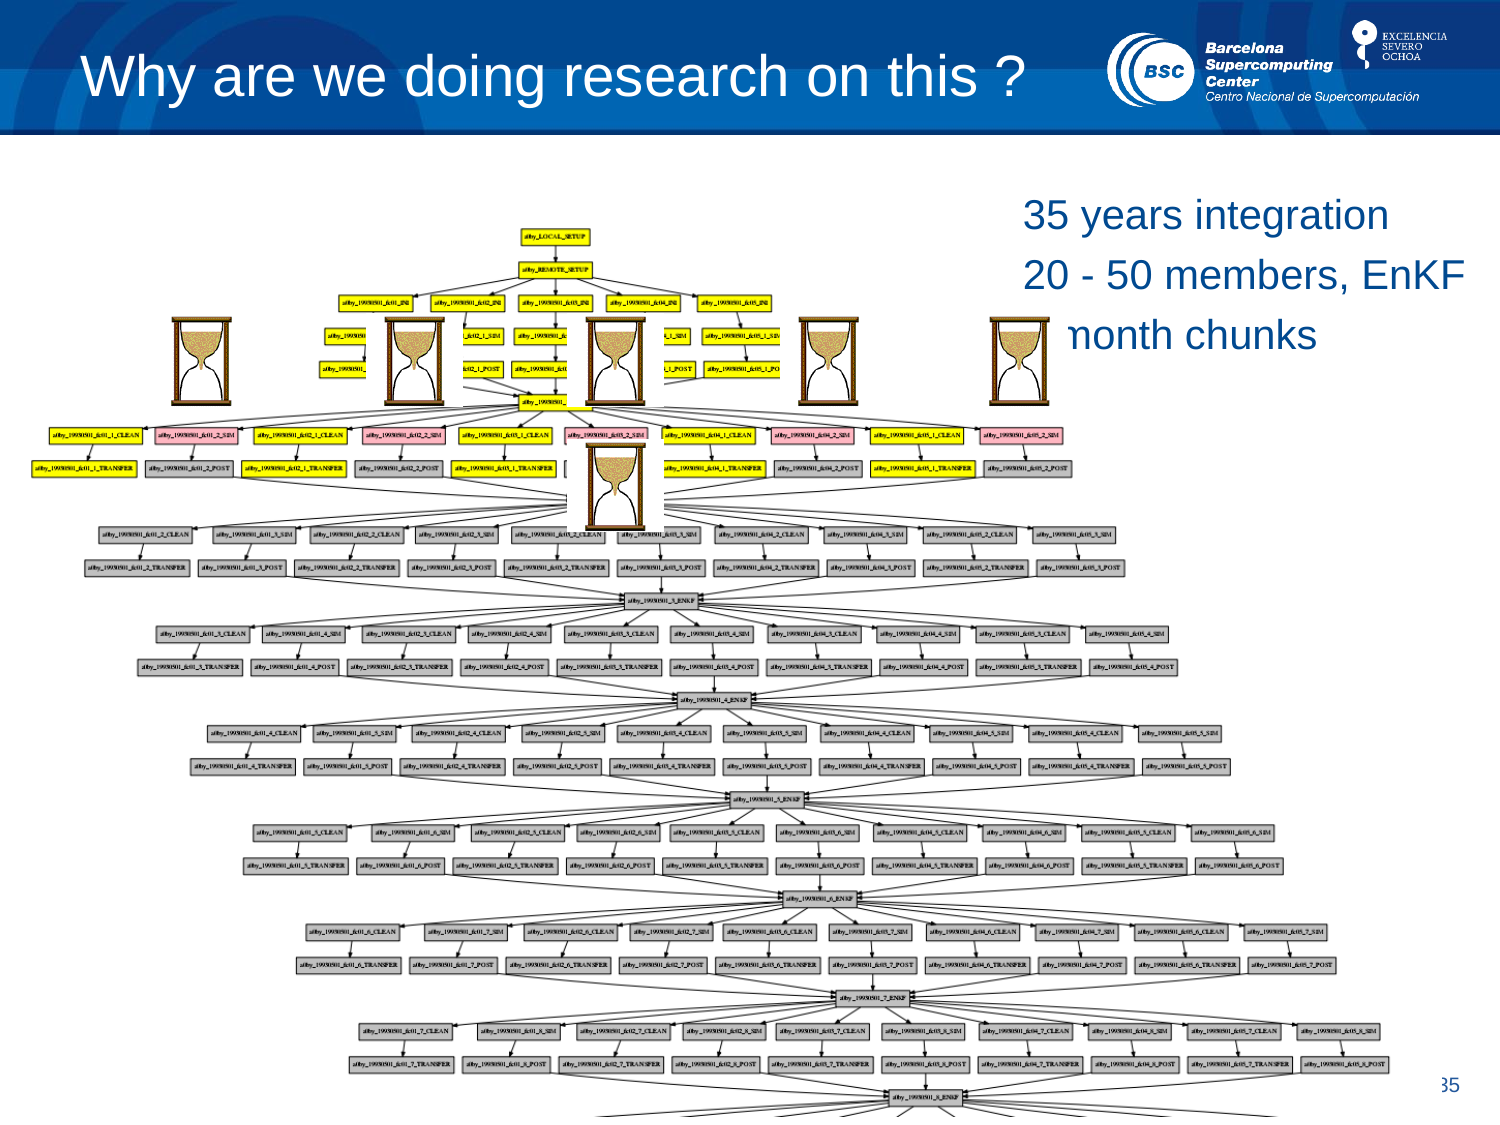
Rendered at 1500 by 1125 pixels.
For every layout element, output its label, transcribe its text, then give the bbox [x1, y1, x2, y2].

title Why are we doing research on this ? [65, 23, 1081, 135]
picture [24, 220, 1442, 1117]
picture [0, 0, 1500, 135]
text_box 35 years integration 20 - 50 members, EnKF 1 month chunks [1007, 148, 1500, 398]
